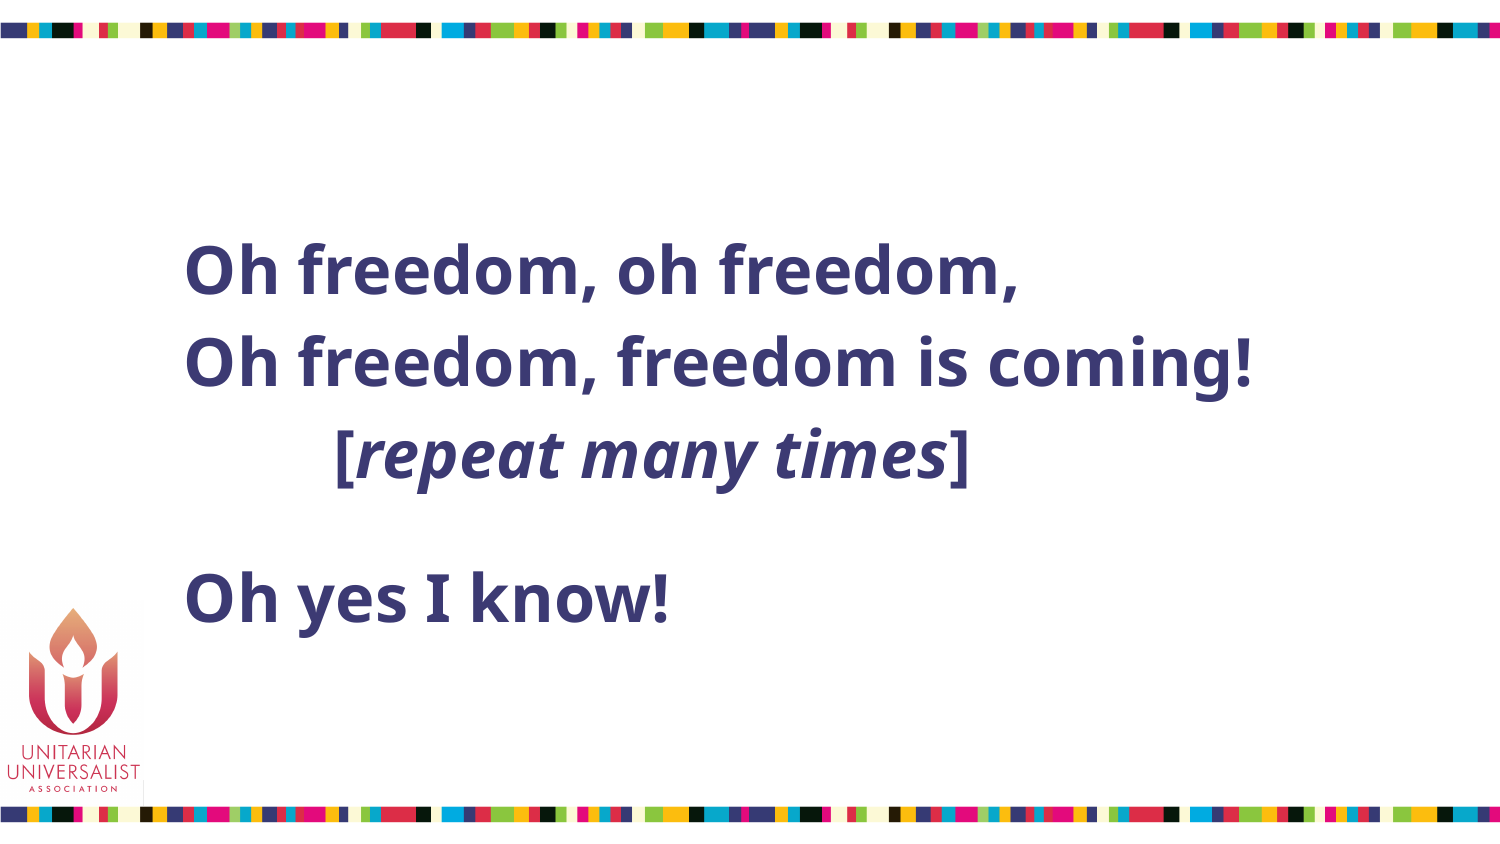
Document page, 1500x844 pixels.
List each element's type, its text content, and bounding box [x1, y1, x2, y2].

text_box Oh freedom, oh freedom, Oh freedom, freedom is coming! [repeat many times] Oh yes I know! [168, 200, 1421, 651]
picture [0, 22, 1500, 40]
picture [0, 600, 1500, 824]
